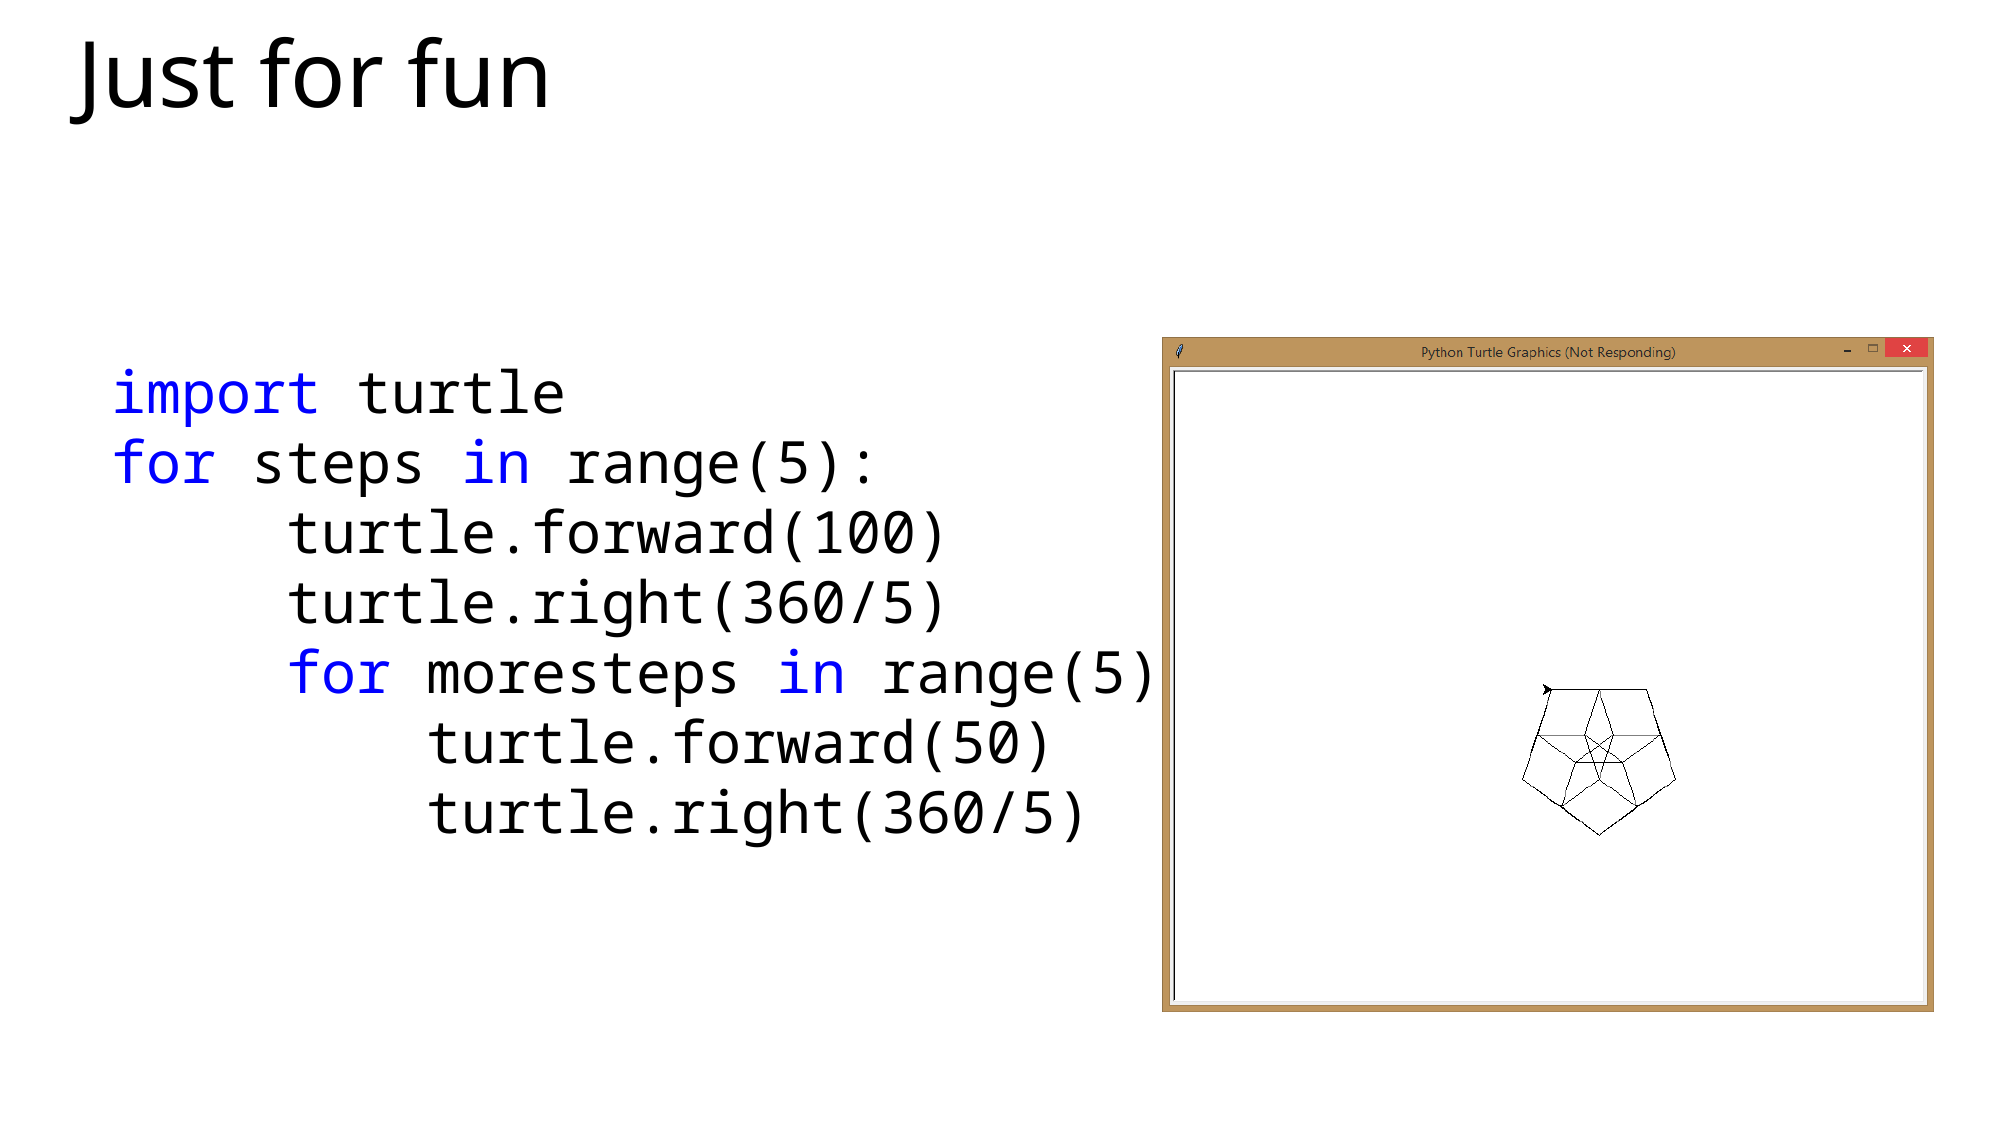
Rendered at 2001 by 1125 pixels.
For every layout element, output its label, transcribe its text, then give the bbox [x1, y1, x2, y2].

text_box import turtle for steps in range(5): turtle.forward(100) turtle.right(360/5) for moresteps in range(5): turtle.forward(50) turtle.right(360/5) [96, 348, 1157, 853]
picture [1162, 337, 1935, 1013]
title Just for fun [62, 29, 1953, 205]
